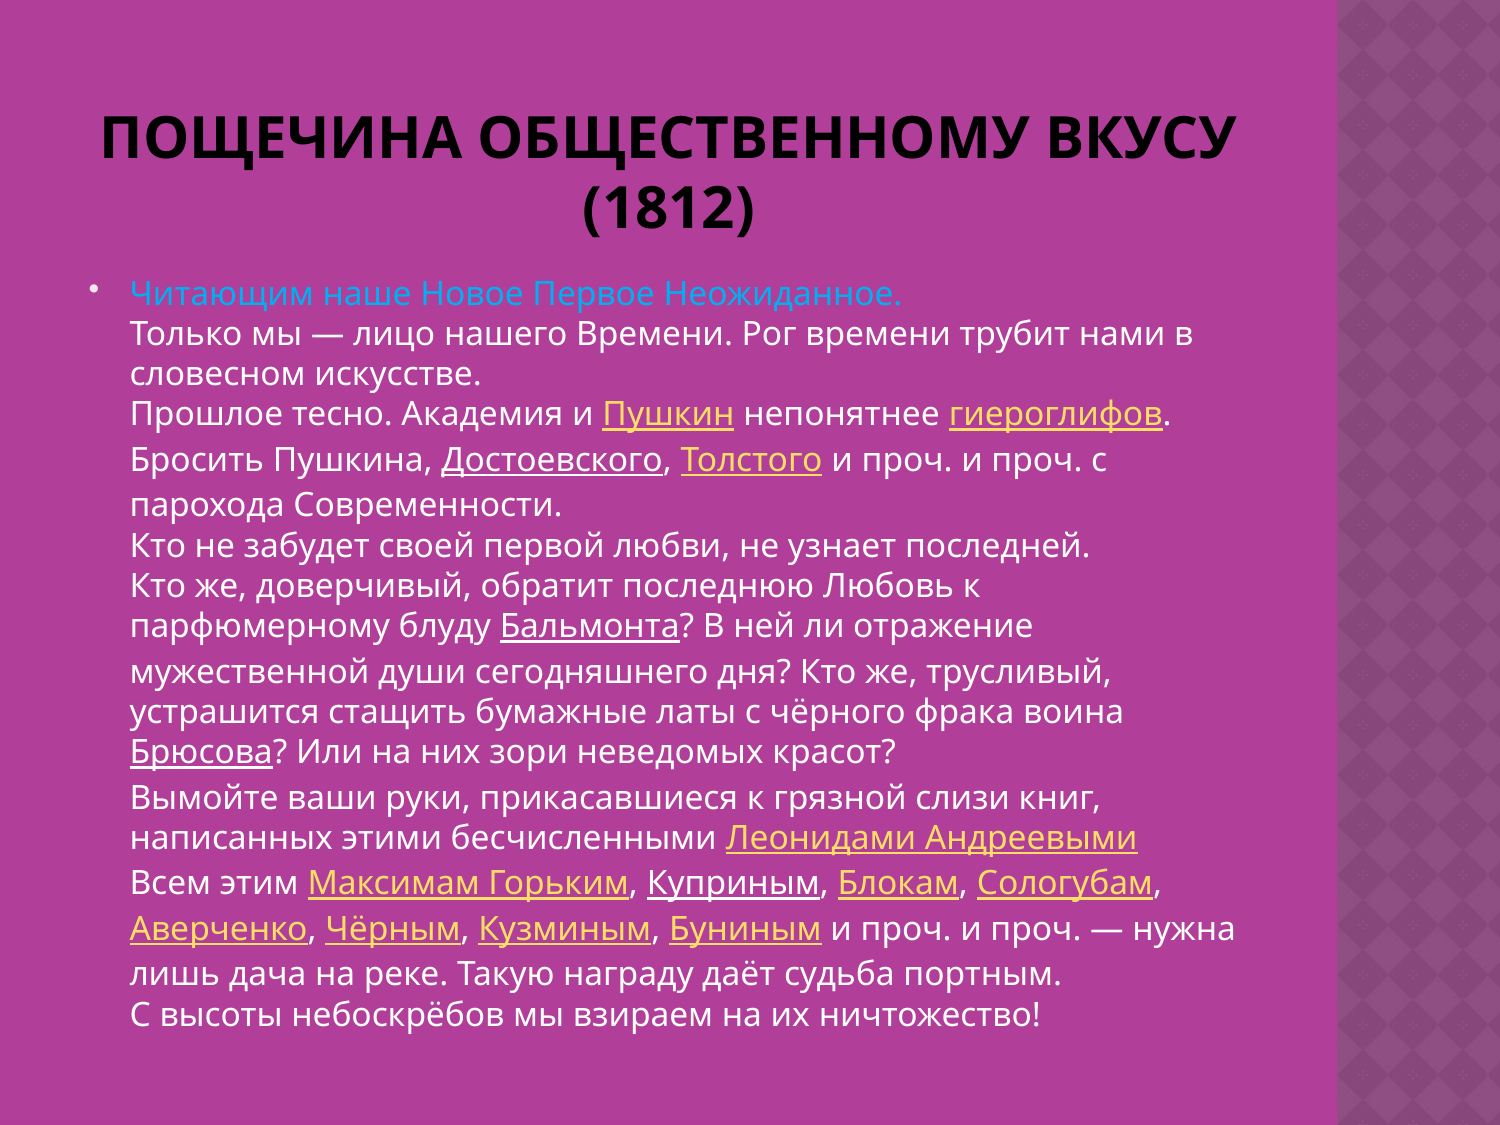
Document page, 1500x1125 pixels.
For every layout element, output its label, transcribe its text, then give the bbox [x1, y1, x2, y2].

list Читающим наше Новое Первое Неожиданное. Только мы — лицо нашего Времени. Рог времени трубит нами в словесном искусстве. Прошлое тесно. Академия и Пушкин непонятнее гиероглифов. Бросить Пушкина, Достоевского, Толстого и проч. и проч. с парохода Современности. Кто не забудет своей первой любви, не узнает последней. Кто же, доверчивый, обратит последнюю Любовь к парфюмерному блуду Бальмонта? В ней ли отражение мужественной души сегодняшнего дня? Кто же, трусливый, устрашится стащить бумажные латы с чёрного фрака воина Брюсова? Или на них зори неведомых красот? Вымойте ваши руки, прикасавшиеся к грязной слизи книг, написанных этими бесчисленными Леонидами Андреевыми Всем этим Максимам Горьким, Куприным, Блокам, Сологубам, Аверченко, Чёрным, Кузминым, Буниным и проч. и проч. — нужна лишь дача на реке. Такую награду даёт судьба портным. С высоты небоскрёбов мы взираем на их ничтожество! [75, 264, 1263, 1059]
title Пощечина общественному вкусу (1812) [75, 52, 1263, 240]
